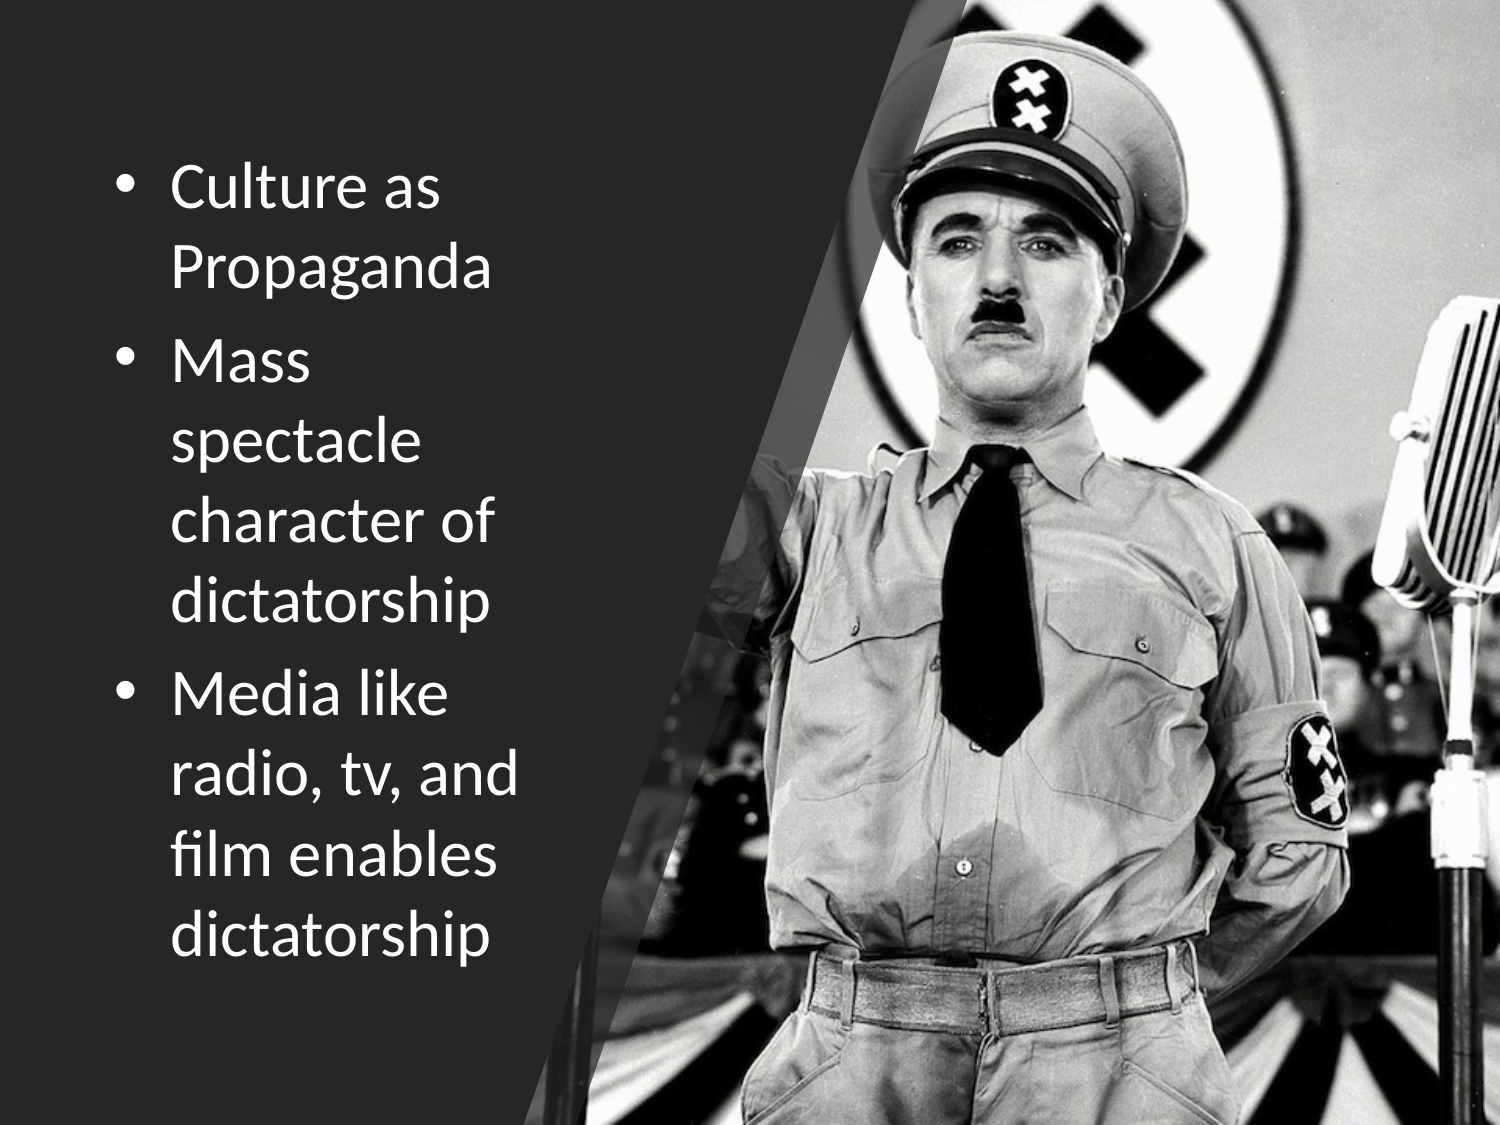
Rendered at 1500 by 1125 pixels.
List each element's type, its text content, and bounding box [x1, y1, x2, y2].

list Culture as Propaganda Mass spectacle character of dictatorship Media like radio, tv, and film enables dictatorship [98, 134, 501, 1014]
text_box [0, 0, 504, 1125]
picture [506, 0, 1500, 1125]
